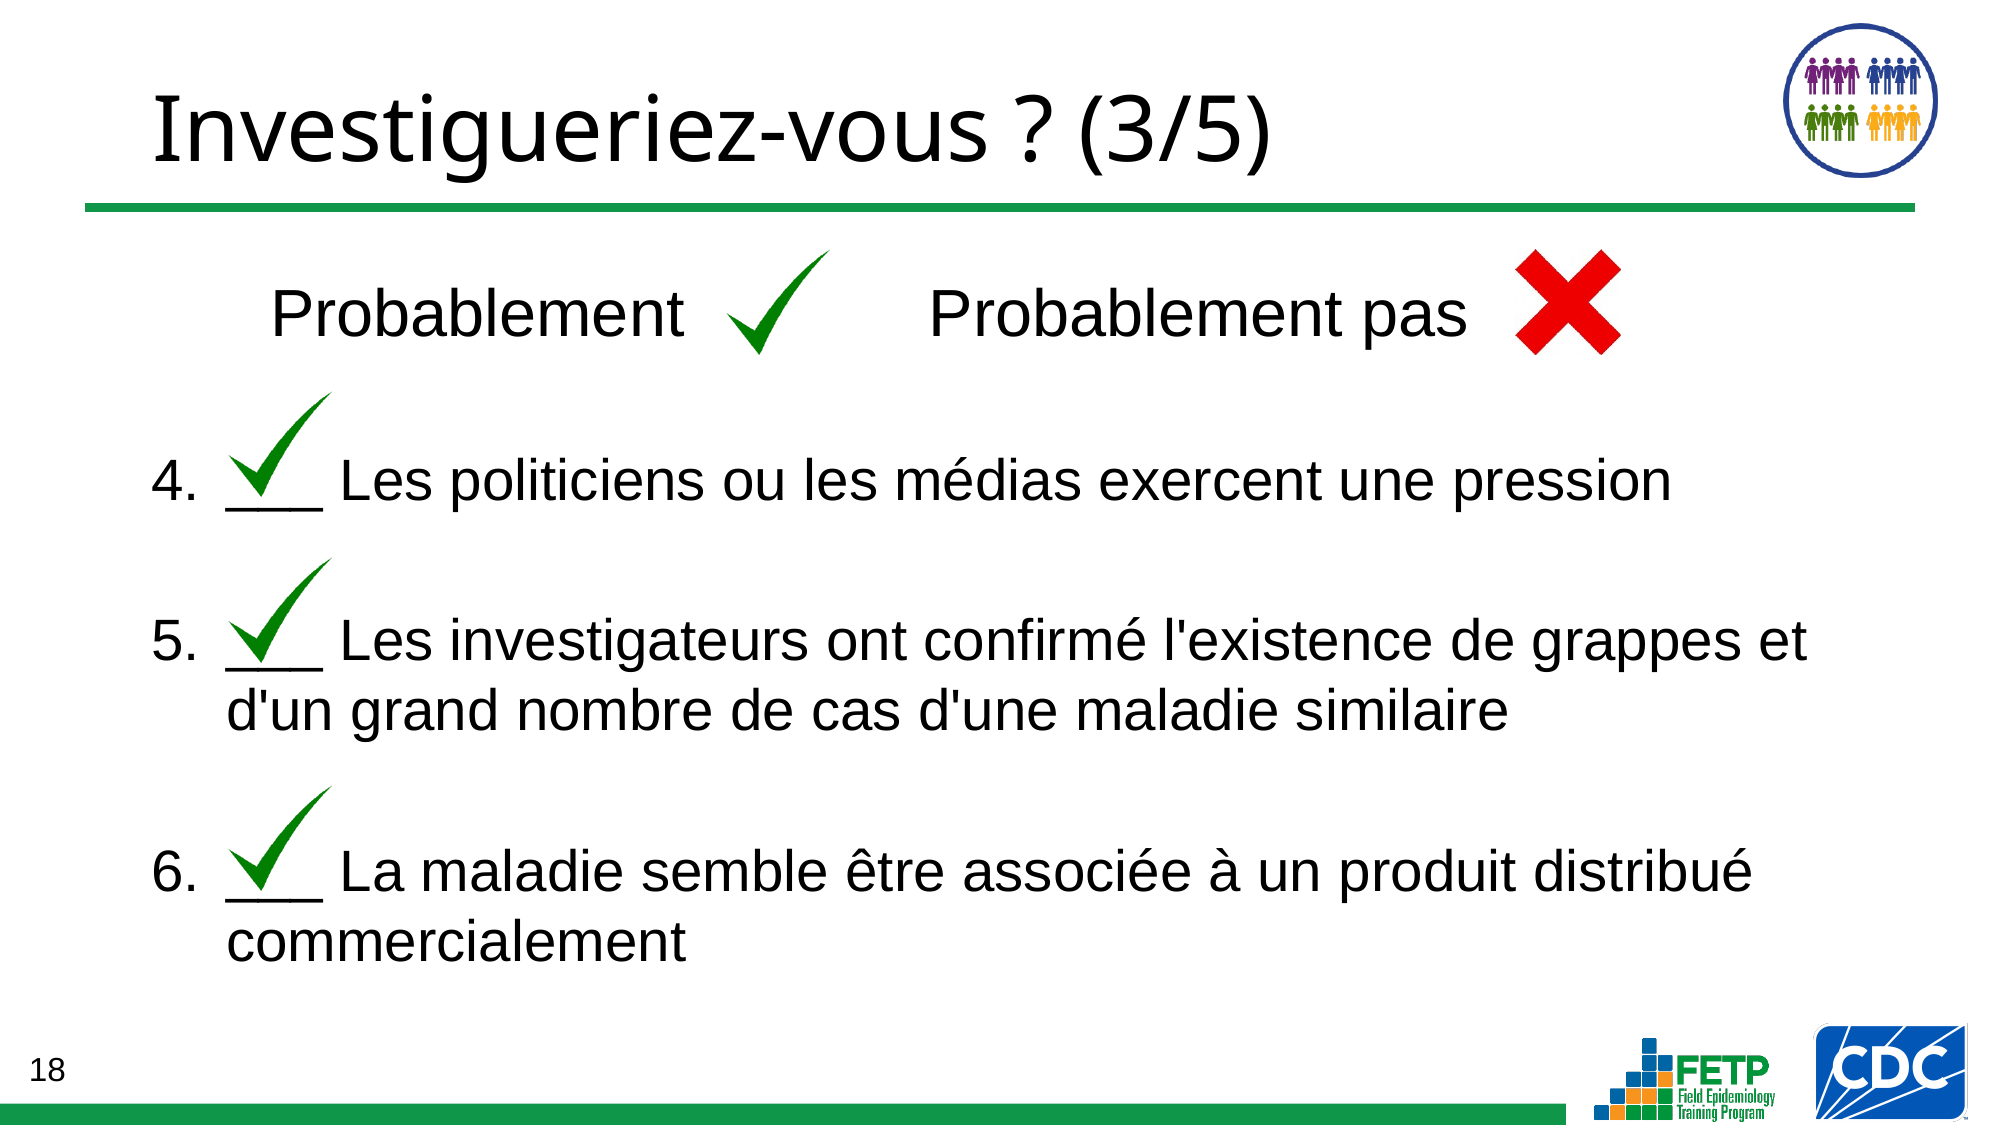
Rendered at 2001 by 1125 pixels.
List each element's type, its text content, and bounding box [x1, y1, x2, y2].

picture [726, 249, 830, 356]
picture [1594, 1038, 1775, 1122]
list ___ Les politiciens ou les médias exercent une pression ___ Les investigateurs ont confirmé l'existence de grappes et d'un grand nombre de cas d'une maladie similaire ___ La maladie semble être associée à un produit distribué commercialement [135, 434, 1861, 995]
title Investigueriez-vous ? (3/5) [137, 75, 1738, 207]
picture [228, 557, 332, 663]
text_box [176, 253, 1501, 367]
picture [228, 784, 332, 891]
picture [1514, 249, 1621, 356]
picture [228, 391, 332, 498]
picture [1783, 23, 1938, 178]
picture [1813, 1023, 1968, 1122]
